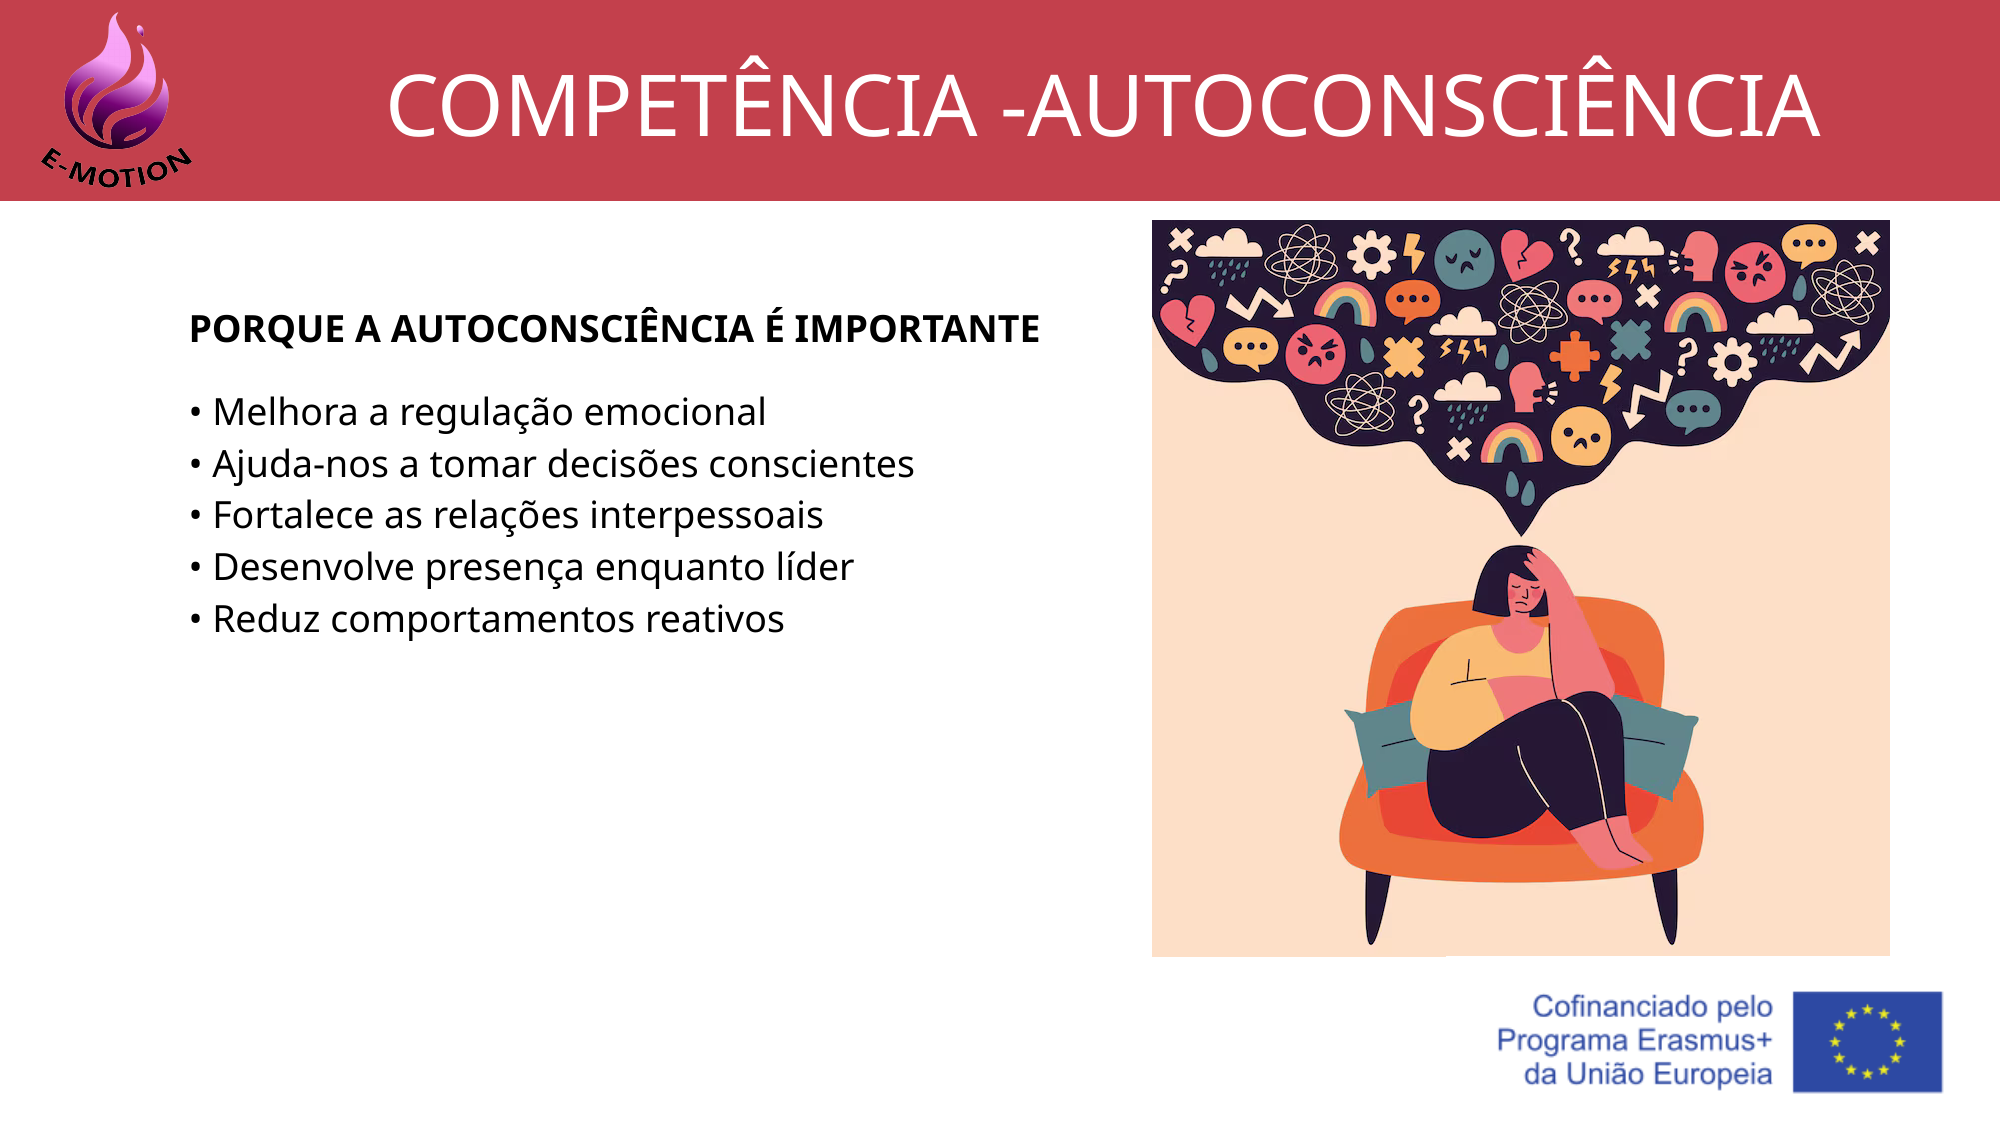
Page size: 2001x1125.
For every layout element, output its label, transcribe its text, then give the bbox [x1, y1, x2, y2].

picture [1152, 220, 2000, 1125]
text_box PORQUE A AUTOCONSCIÊNCIA É IMPORTANTE • Melhora a regulação emocional • Ajuda-nos a tomar decisões conscientes • Fortalece as relações interpessoais • Desenvolve presença enquanto líder • Reduz comportamentos reativos [173, 290, 1147, 724]
picture [0, 0, 253, 247]
text_box COMPETÊNCIA -AUTOCONSCIÊNCIA [257, 47, 1838, 170]
